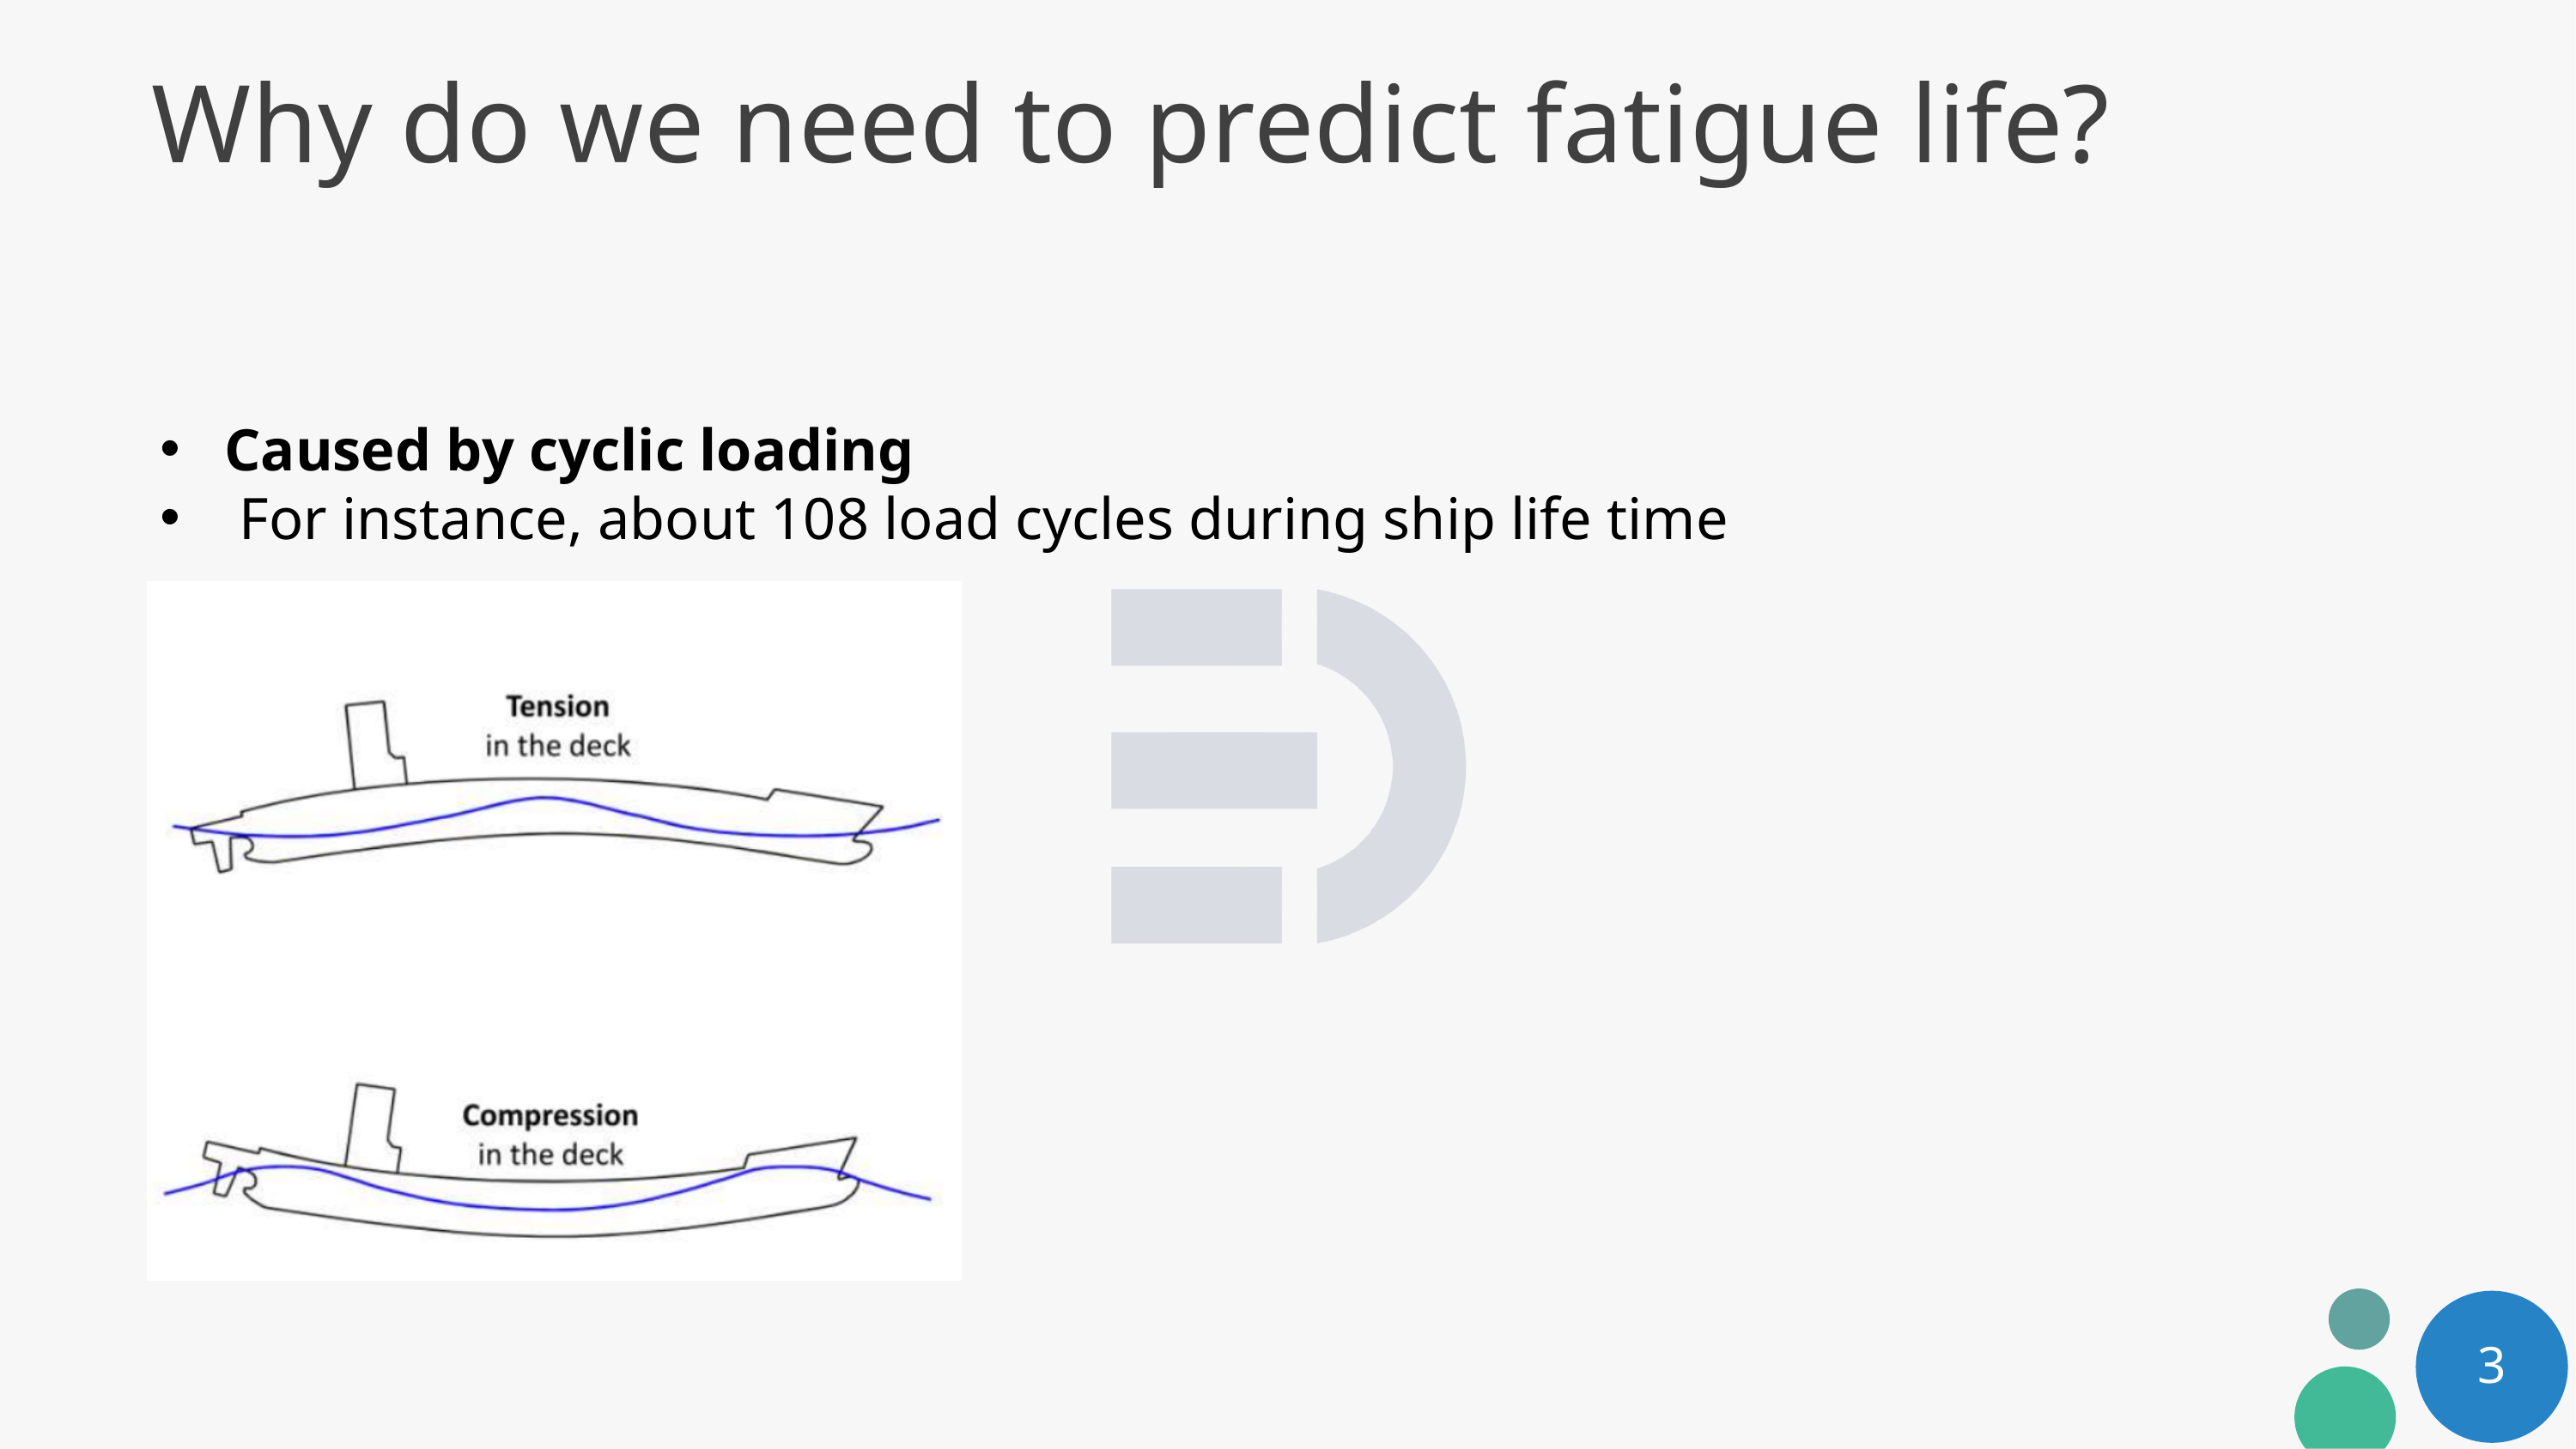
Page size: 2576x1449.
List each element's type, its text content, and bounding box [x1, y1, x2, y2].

text_box Caused by cyclic loading For instance, about 108 load cycles during ship life time [147, 407, 1744, 557]
picture [147, 581, 963, 1281]
slide_number 3 [2415, 1328, 2568, 1406]
title Why do we need to predict fatigue life? [129, 34, 2454, 204]
